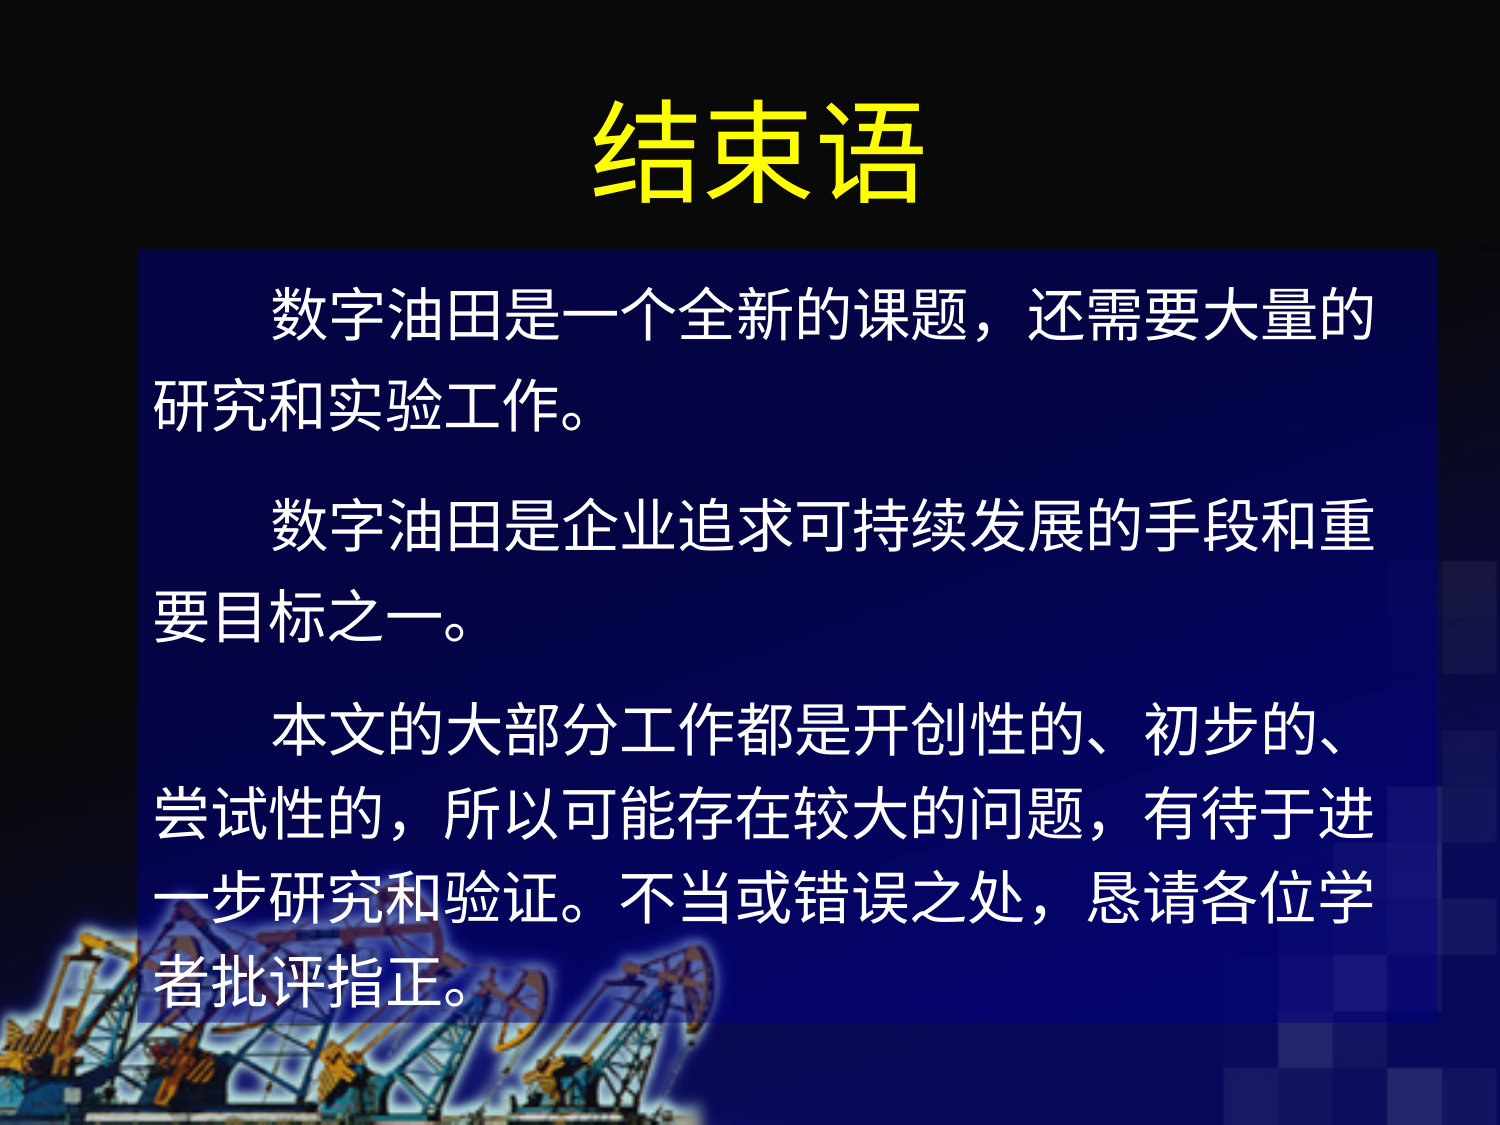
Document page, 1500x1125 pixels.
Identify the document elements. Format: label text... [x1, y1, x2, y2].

text_box 结束语 [575, 74, 943, 225]
picture [0, 0, 1500, 1125]
text_box 数字油田是一个全新的课题，还需要大量的研究和实验工作。 数字油田是企业追求可持续发展的手段和重要目标之一。 本文的大部分工作都是开创性的、初步的、尝试性的，所以可能存在较大的问题，有待于进一步研究和验证。不当或错误之处，恳请各位学者批评指正。 [137, 249, 1438, 1023]
